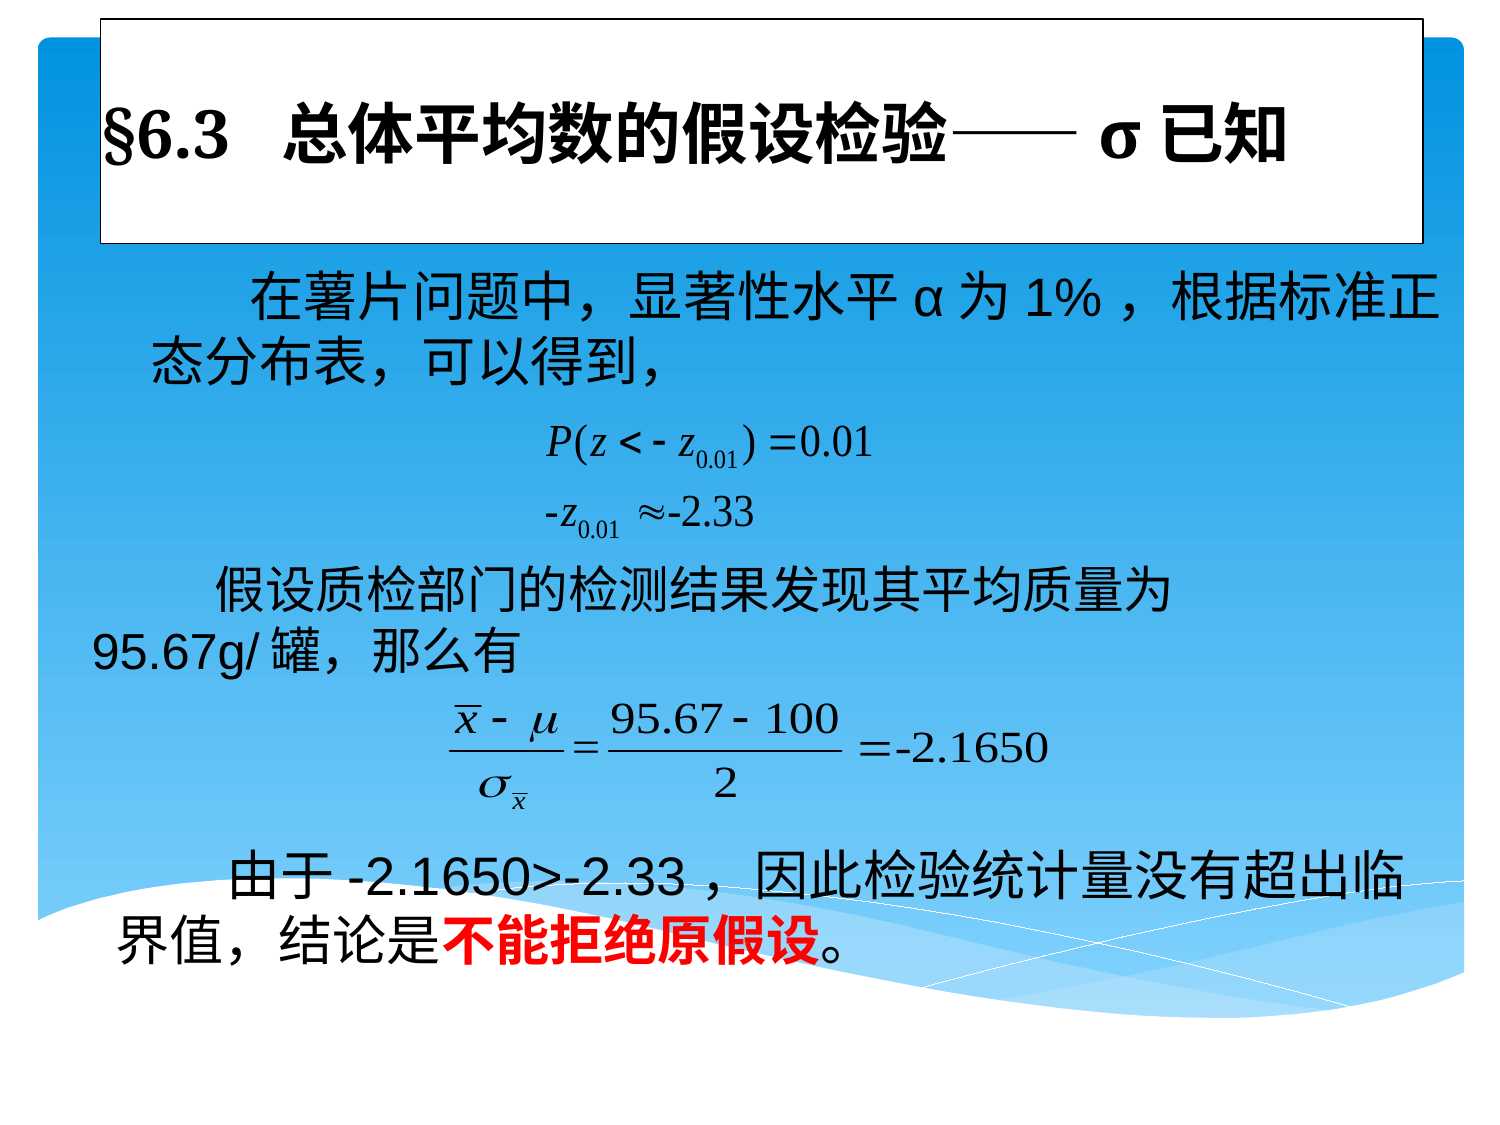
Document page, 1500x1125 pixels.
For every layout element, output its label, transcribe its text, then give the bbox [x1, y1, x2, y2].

text_box 在薯片问题中，显著性水平α为1%，根据标准正态分布表，可以得到， [135, 255, 1471, 470]
text_box 由于-2.1650>-2.33，因此检验统计量没有超出临界值，结论是不能拒绝原假设。 [100, 834, 1436, 979]
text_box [537, 408, 881, 551]
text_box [439, 686, 1061, 821]
text_box 假设质检部门的检测结果发现其平均质量为95.67g/罐，那么有 [76, 550, 1424, 687]
title §6.3 总体平均数的假设检验——σ已知 [100, 19, 1424, 244]
